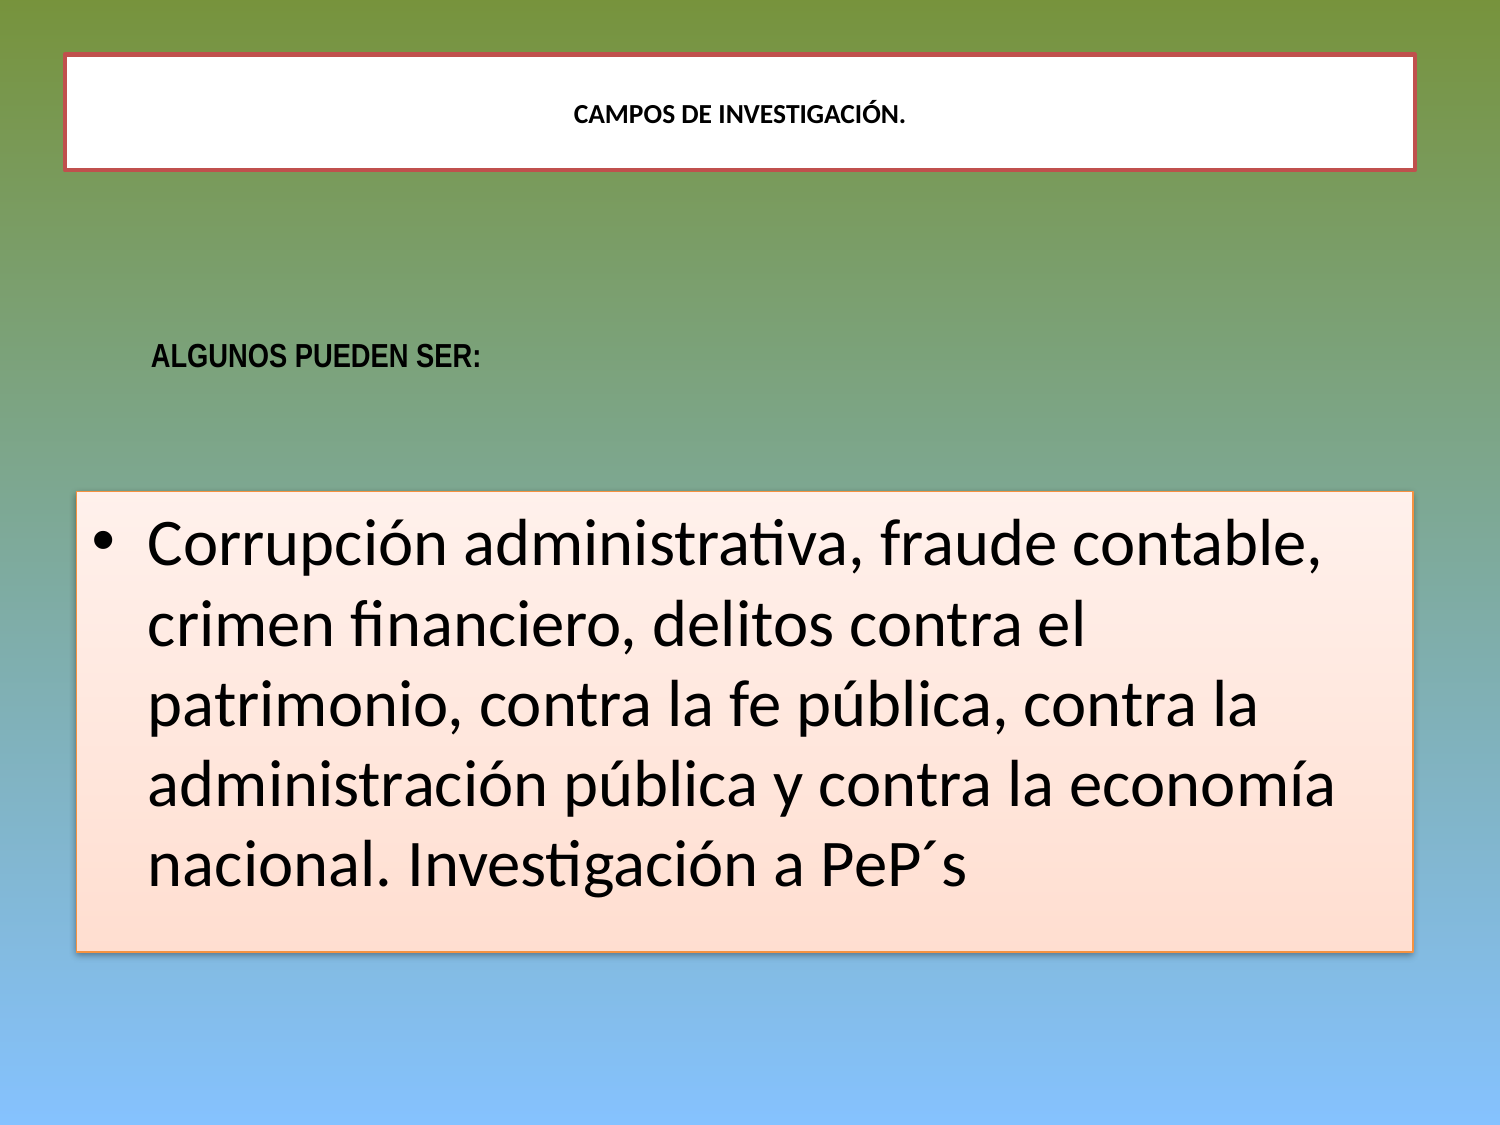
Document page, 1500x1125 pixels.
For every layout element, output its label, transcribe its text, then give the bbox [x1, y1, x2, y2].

text_box ALGUNOS PUEDEN SER: [135, 326, 691, 382]
title CAMPOS DE INVESTIGACIÓN. [63, 52, 1417, 172]
list Corrupción administrativa, fraude contable, crimen financiero, delitos contra el patrimonio, contra la fe pública, contra la administración pública y contra la economía nacional. Investigación a PeP´s [76, 491, 1414, 953]
